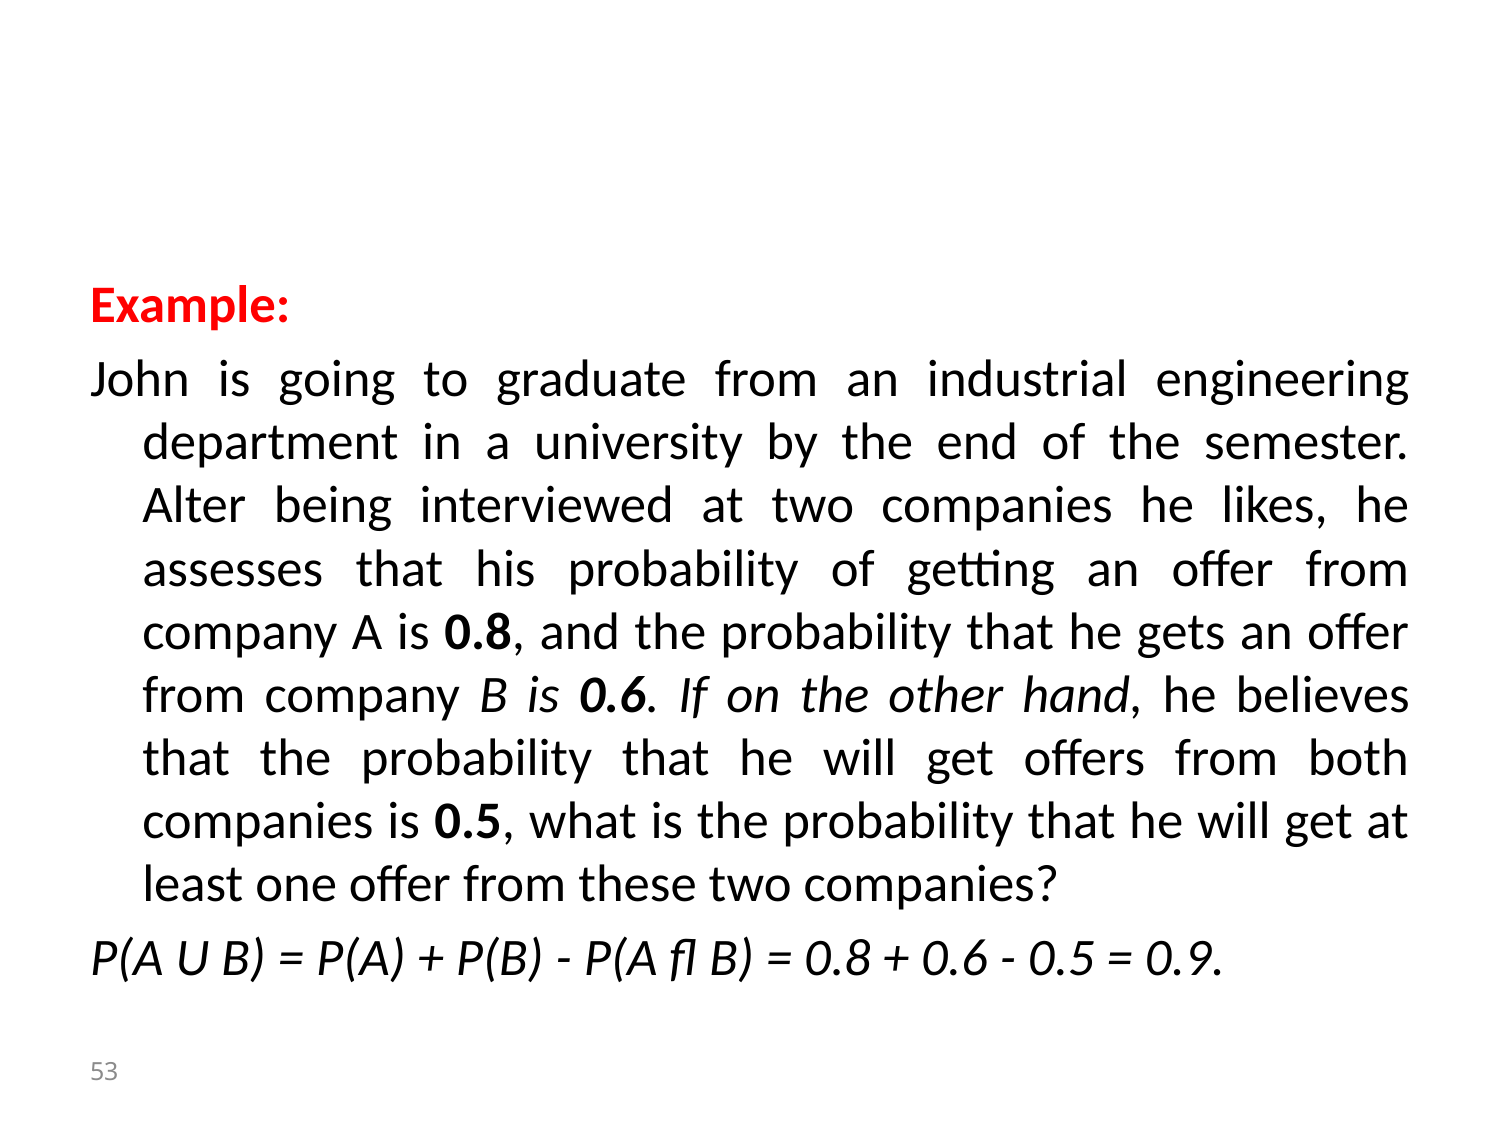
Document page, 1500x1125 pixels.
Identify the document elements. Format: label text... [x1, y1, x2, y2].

slide_number 53 [75, 1042, 425, 1103]
list Example: John is going to graduate from an industrial engineering department in a university by the end of the semester. Alter being interviewed at two companies he likes, he assesses that his probability of getting an offer from company A is 0.8, and the probability that he gets an offer from company B is 0.6. If on the other hand, he believes that the probability that he will get offers from both companies is 0.5, what is the probability that he will get at least one offer from these two companies? P(A U B) = P(A) + P(B) - P(A fl B) = 0.8 + 0.6 - 0.5 = 0.9. [75, 262, 1425, 1005]
